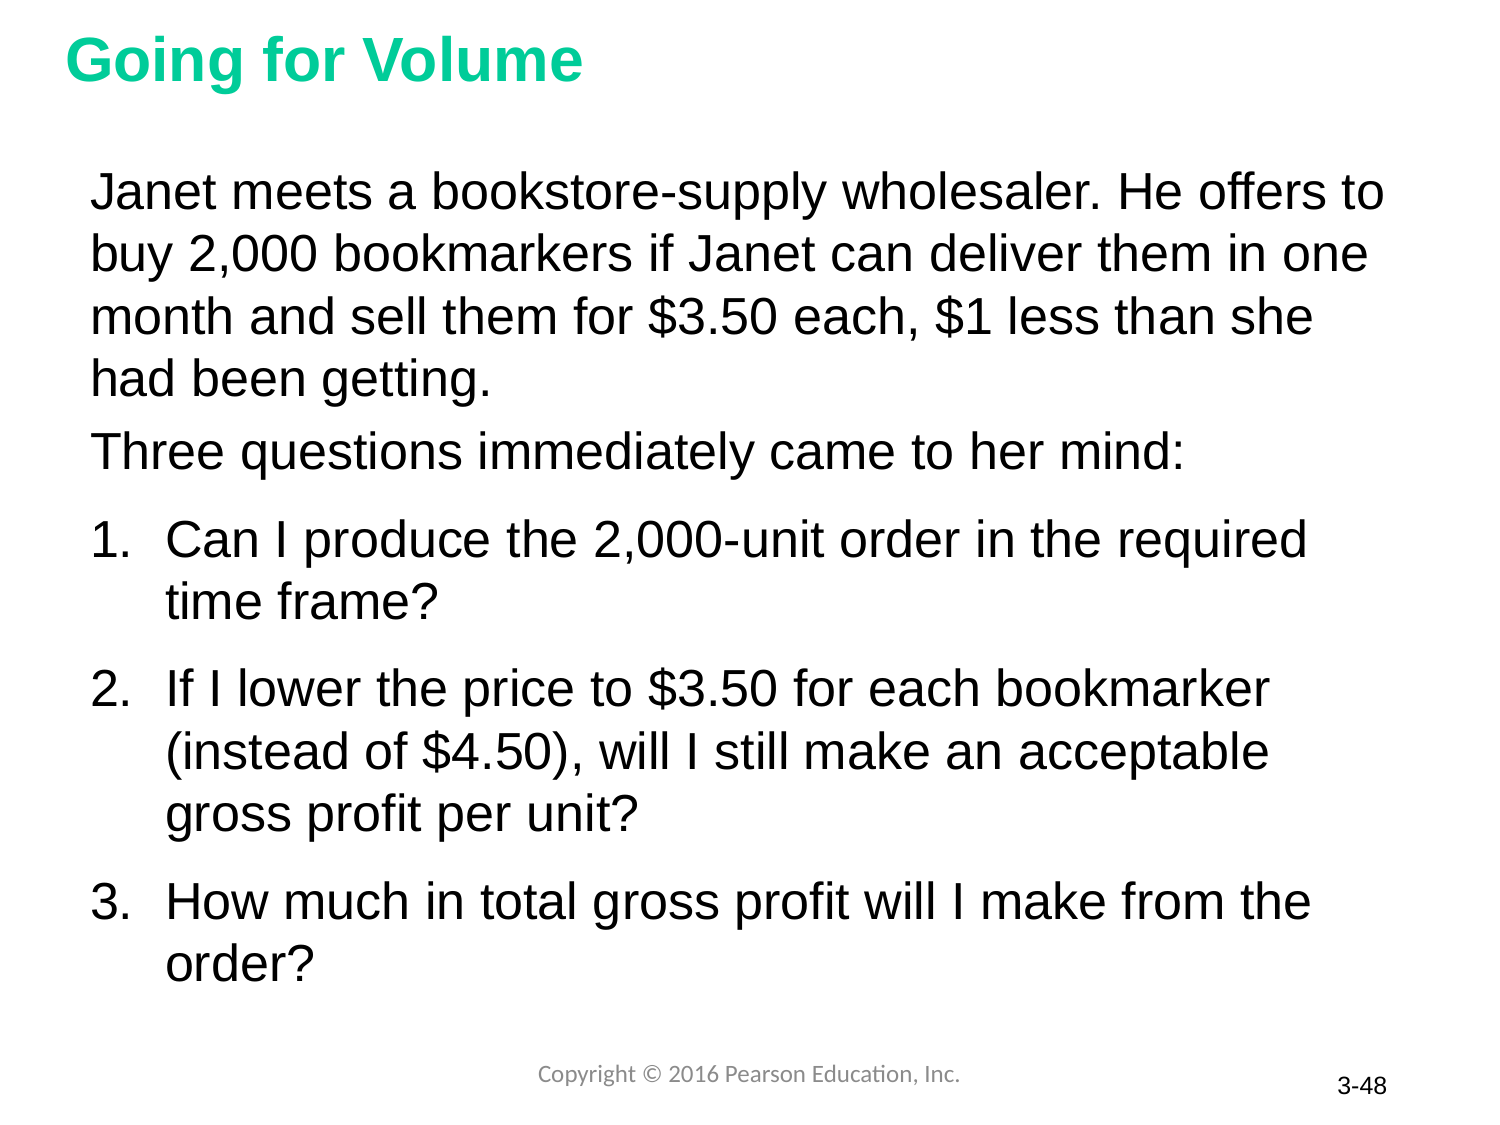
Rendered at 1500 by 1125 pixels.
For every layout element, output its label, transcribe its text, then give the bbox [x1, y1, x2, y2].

footer Copyright © 2016 Pearson Education, Inc. [512, 1042, 988, 1103]
title Going for Volume [50, 0, 1400, 150]
list Janet meets a bookstore-supply wholesaler. He offers to buy 2,000 bookmarkers if Janet can deliver them in one month and sell them for $3.50 each, $1 less than she had been getting. Three questions immediately came to her mind: Can I produce the 2,000-unit order in the required time frame? If I lower the price to $3.50 for each bookmarker (instead of $4.50), will I still make an acceptable gross profit per unit? How much in total gross profit will I make from the order? [75, 149, 1425, 1100]
